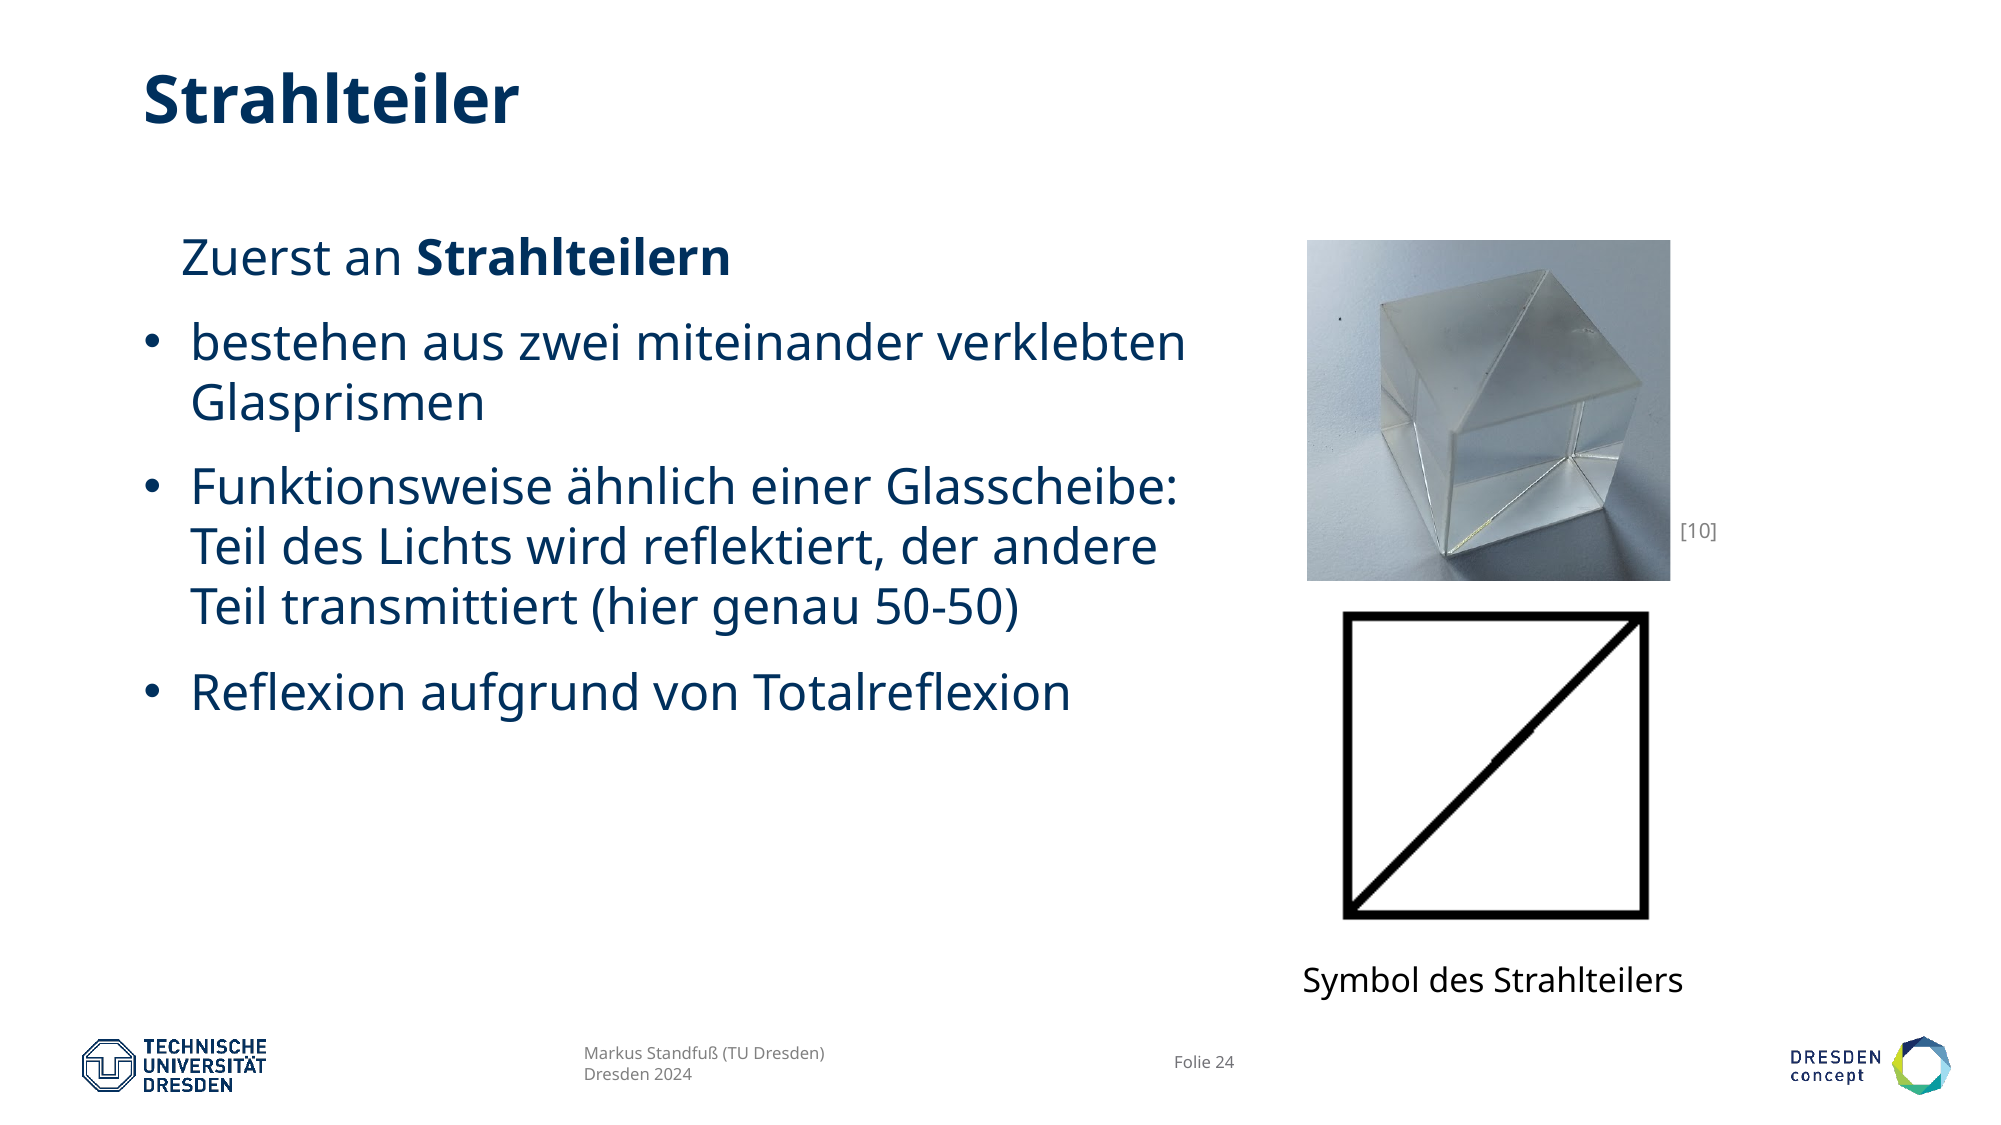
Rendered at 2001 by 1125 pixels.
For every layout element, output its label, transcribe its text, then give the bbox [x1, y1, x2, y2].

list Zuerst an Strahlteilern bestehen aus zwei miteinander verklebten Glasprismen Funktionsweise ähnlich einer Glasscheibe: Teil des Lichts wird reflektiert, der andere Teil transmittiert (hier genau 50-50) Reflexion aufgrund von Totalreflexion [143, 224, 1200, 938]
picture [1307, 240, 1671, 581]
text_box [10] [1671, 510, 1733, 550]
text_box Symbol des Strahlteilers [1287, 951, 1727, 1007]
picture [82, 1039, 266, 1092]
title Strahlteiler [143, 56, 1879, 169]
picture [1791, 1036, 1951, 1095]
picture [1323, 599, 1666, 935]
